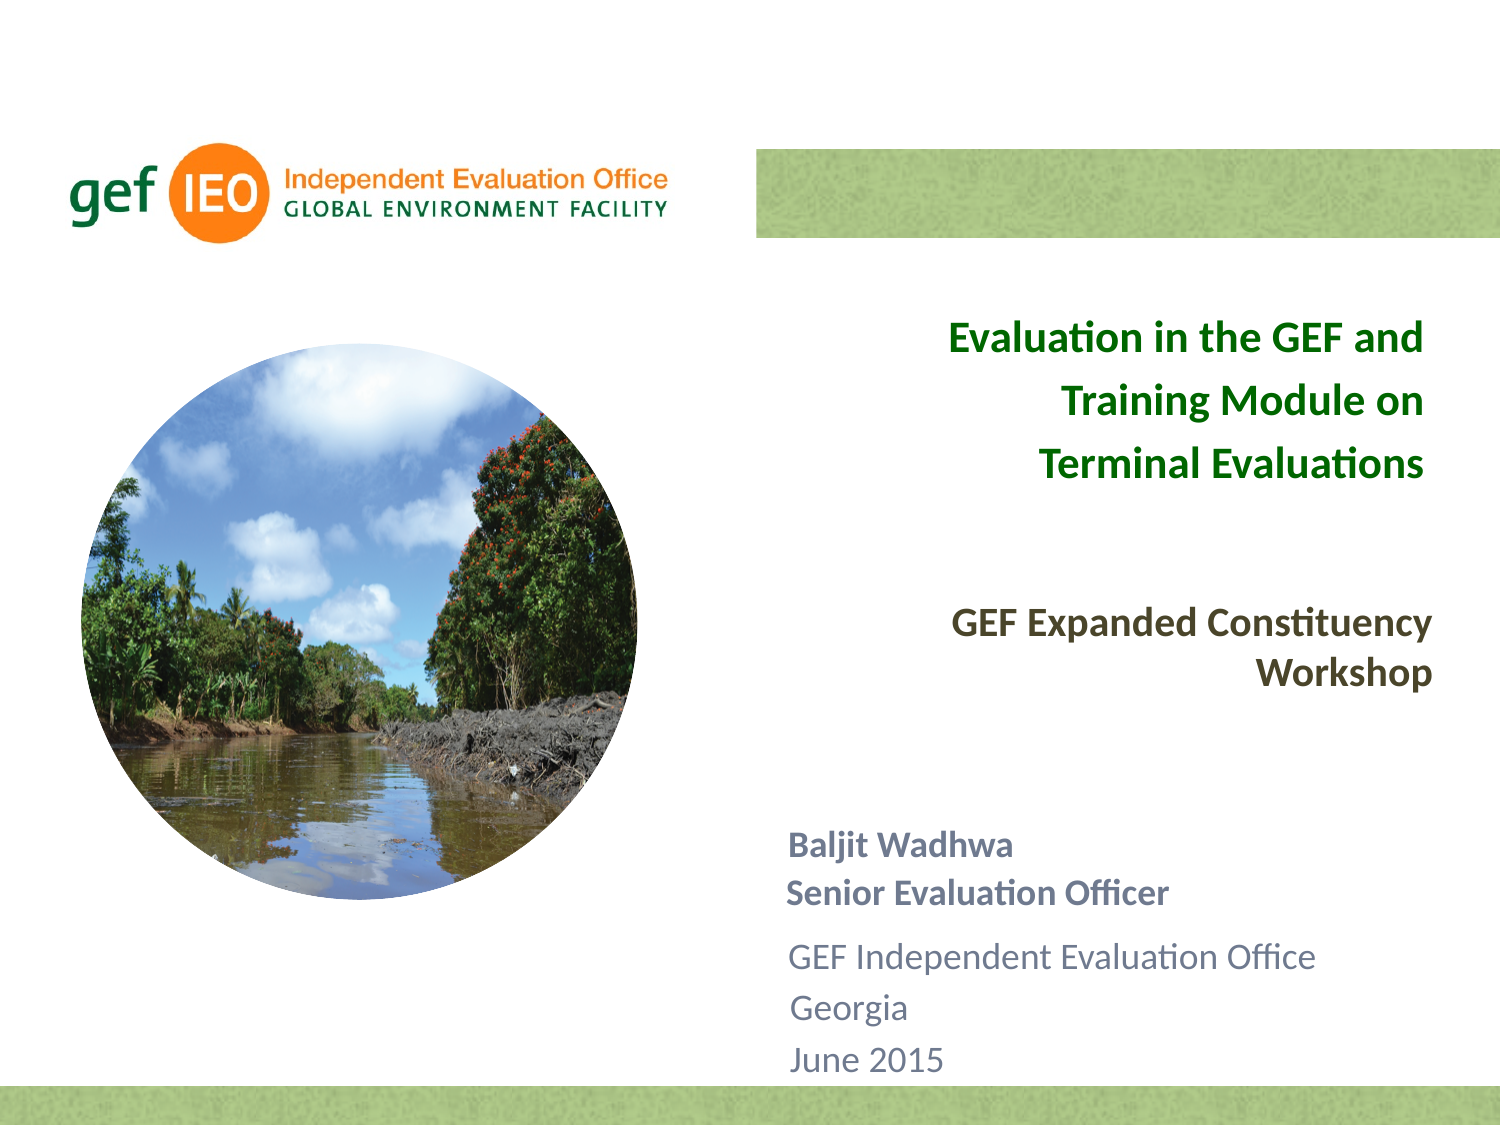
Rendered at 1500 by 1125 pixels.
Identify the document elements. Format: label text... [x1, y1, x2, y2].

list Baljit Wadhwa [773, 812, 1486, 875]
list Georgia June 2015 [774, 975, 1338, 1025]
picture [65, 135, 675, 252]
list Senior Evaluation Officer [771, 860, 1487, 925]
list Evaluation in the GEF and Training Module on Terminal Evaluations [774, 299, 1450, 500]
list GEF Expanded Constituency Workshop [773, 587, 1449, 738]
list GEF Independent Evaluation Office [773, 924, 1500, 988]
picture [81, 343, 638, 900]
